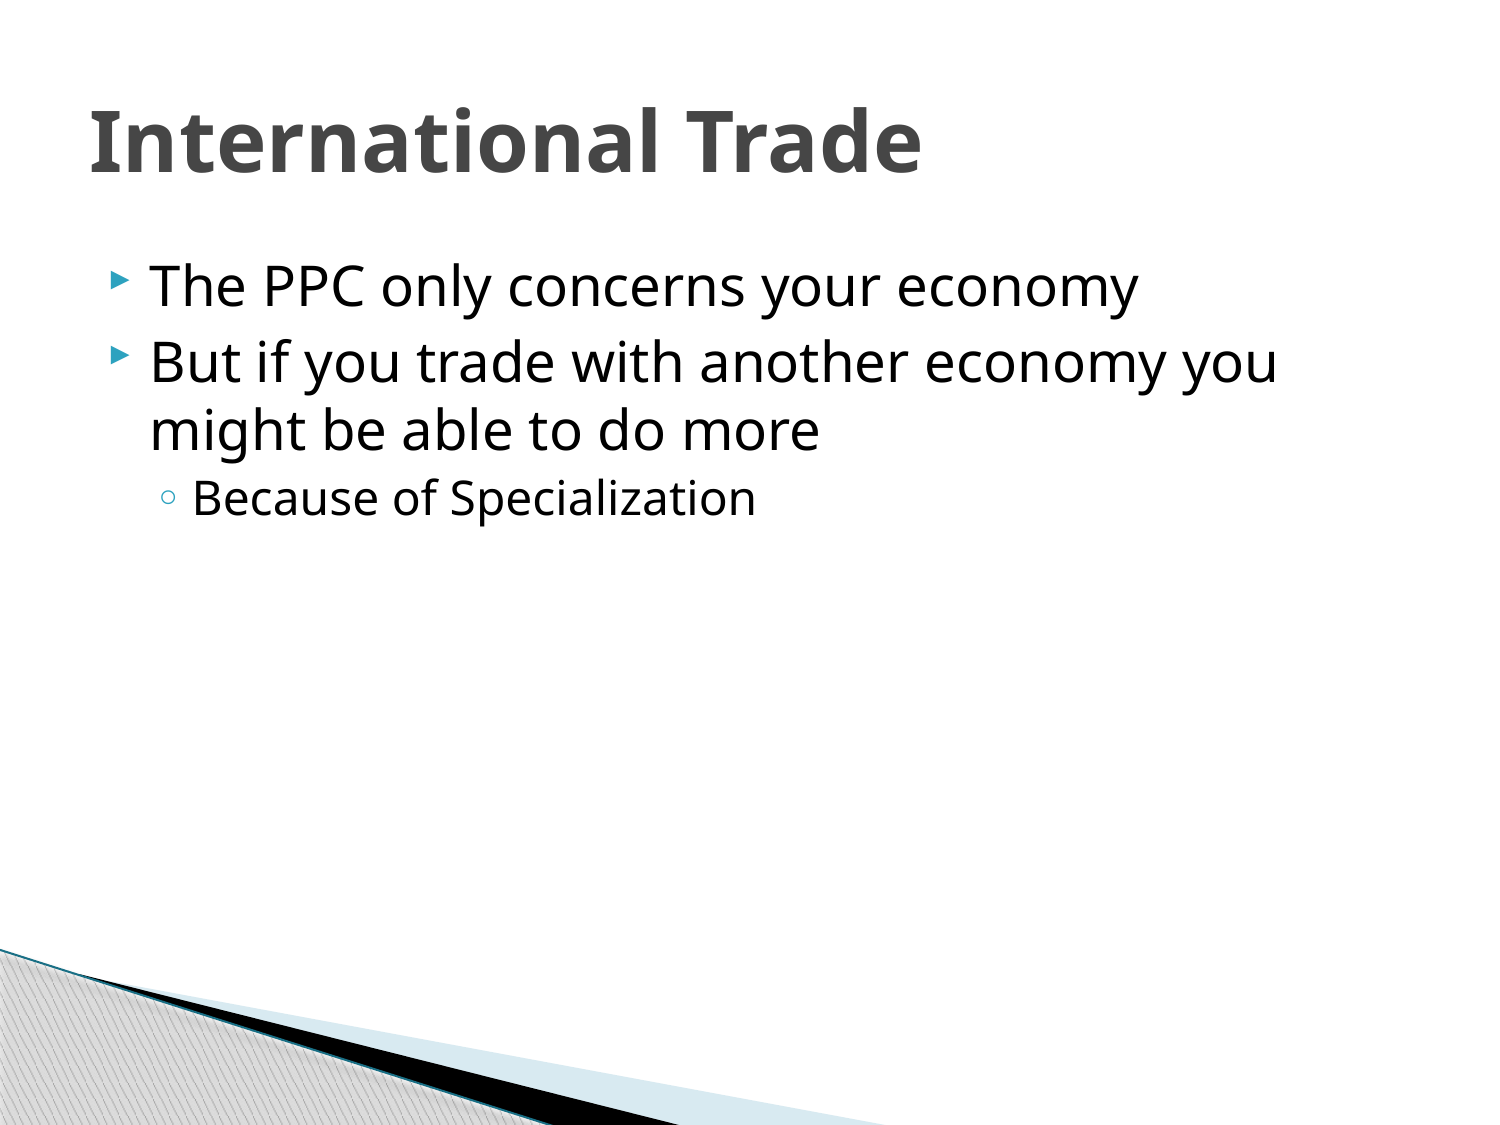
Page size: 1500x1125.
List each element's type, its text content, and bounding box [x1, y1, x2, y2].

title International Trade [75, 45, 1425, 233]
list The PPC only concerns your economy But if you trade with another economy you might be able to do more Because of Specialization [75, 243, 1425, 986]
